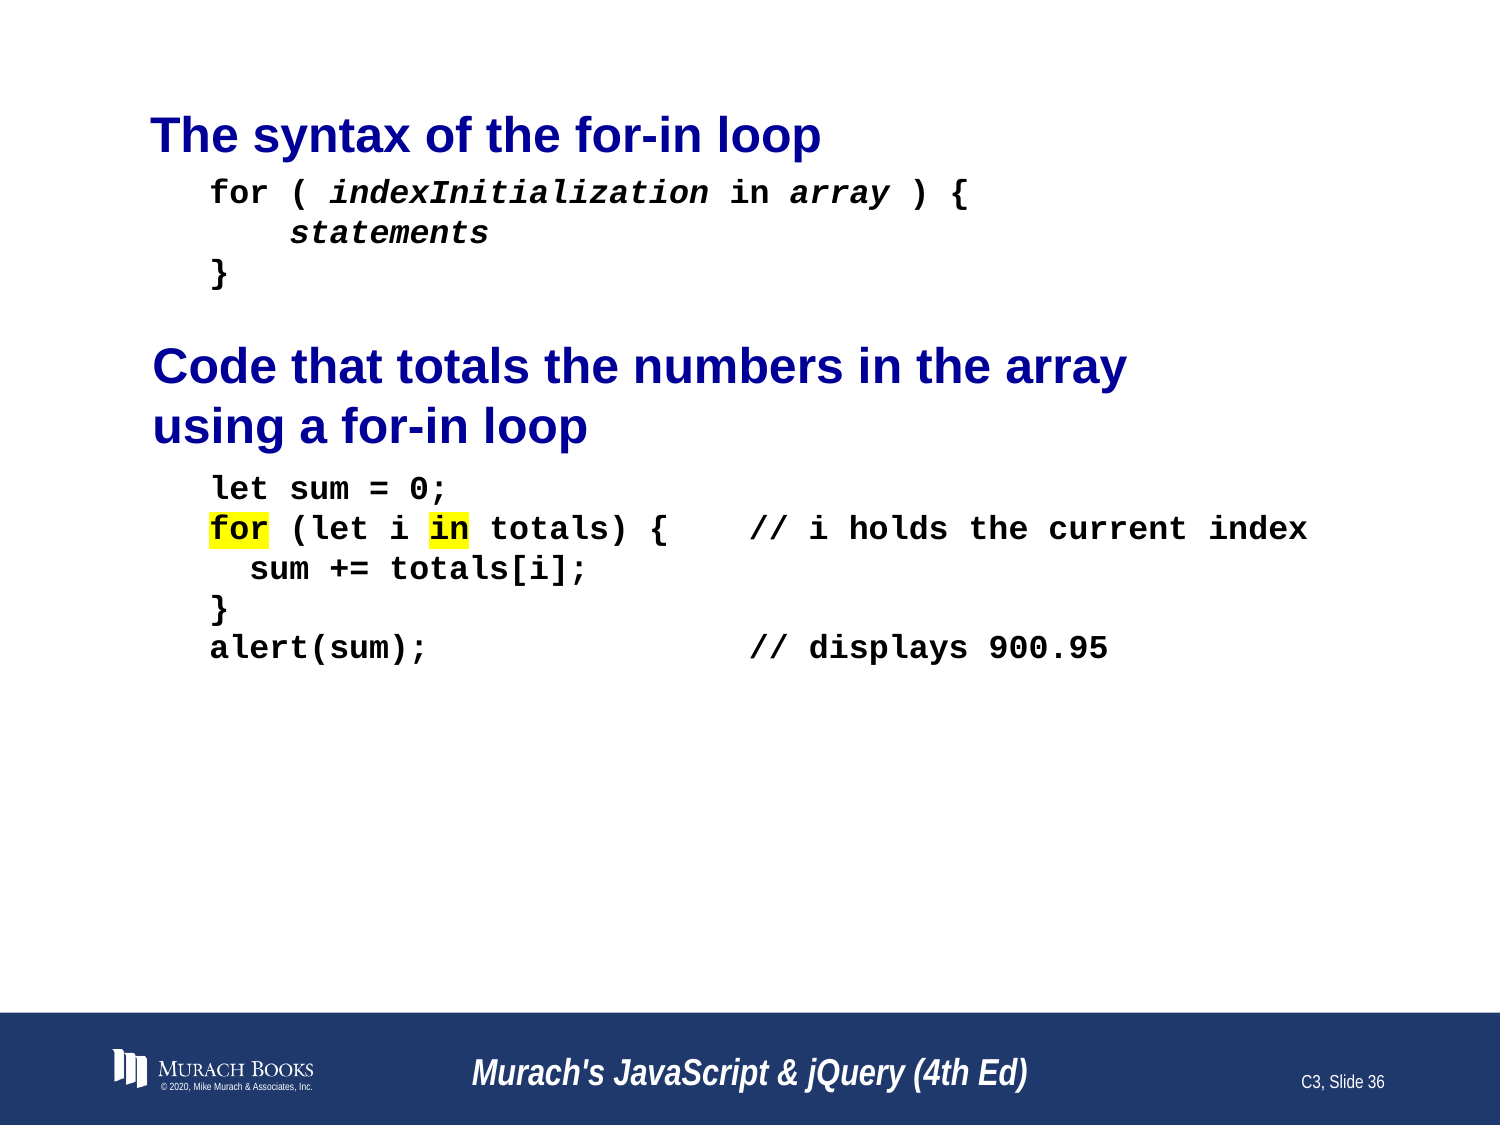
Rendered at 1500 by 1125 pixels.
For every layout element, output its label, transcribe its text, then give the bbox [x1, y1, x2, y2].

slide_number C3, Slide 36 [1087, 1025, 1400, 1100]
slide_number Murach's JavaScript & jQuery (4th Ed) [463, 1025, 1050, 1100]
title The syntax of the for-in loop [150, 102, 1350, 162]
footer © 2020, Mike Murach & Associates, Inc. [12, 1025, 463, 1100]
list for ( indexInitialization in array ) { statements } Code that totals the numbers in the array using a for-in loop let sum = 0; for (let i in totals) { // i holds the current index sum += totals[i]; } alert(sum); // displays 900.95 [137, 162, 1350, 963]
